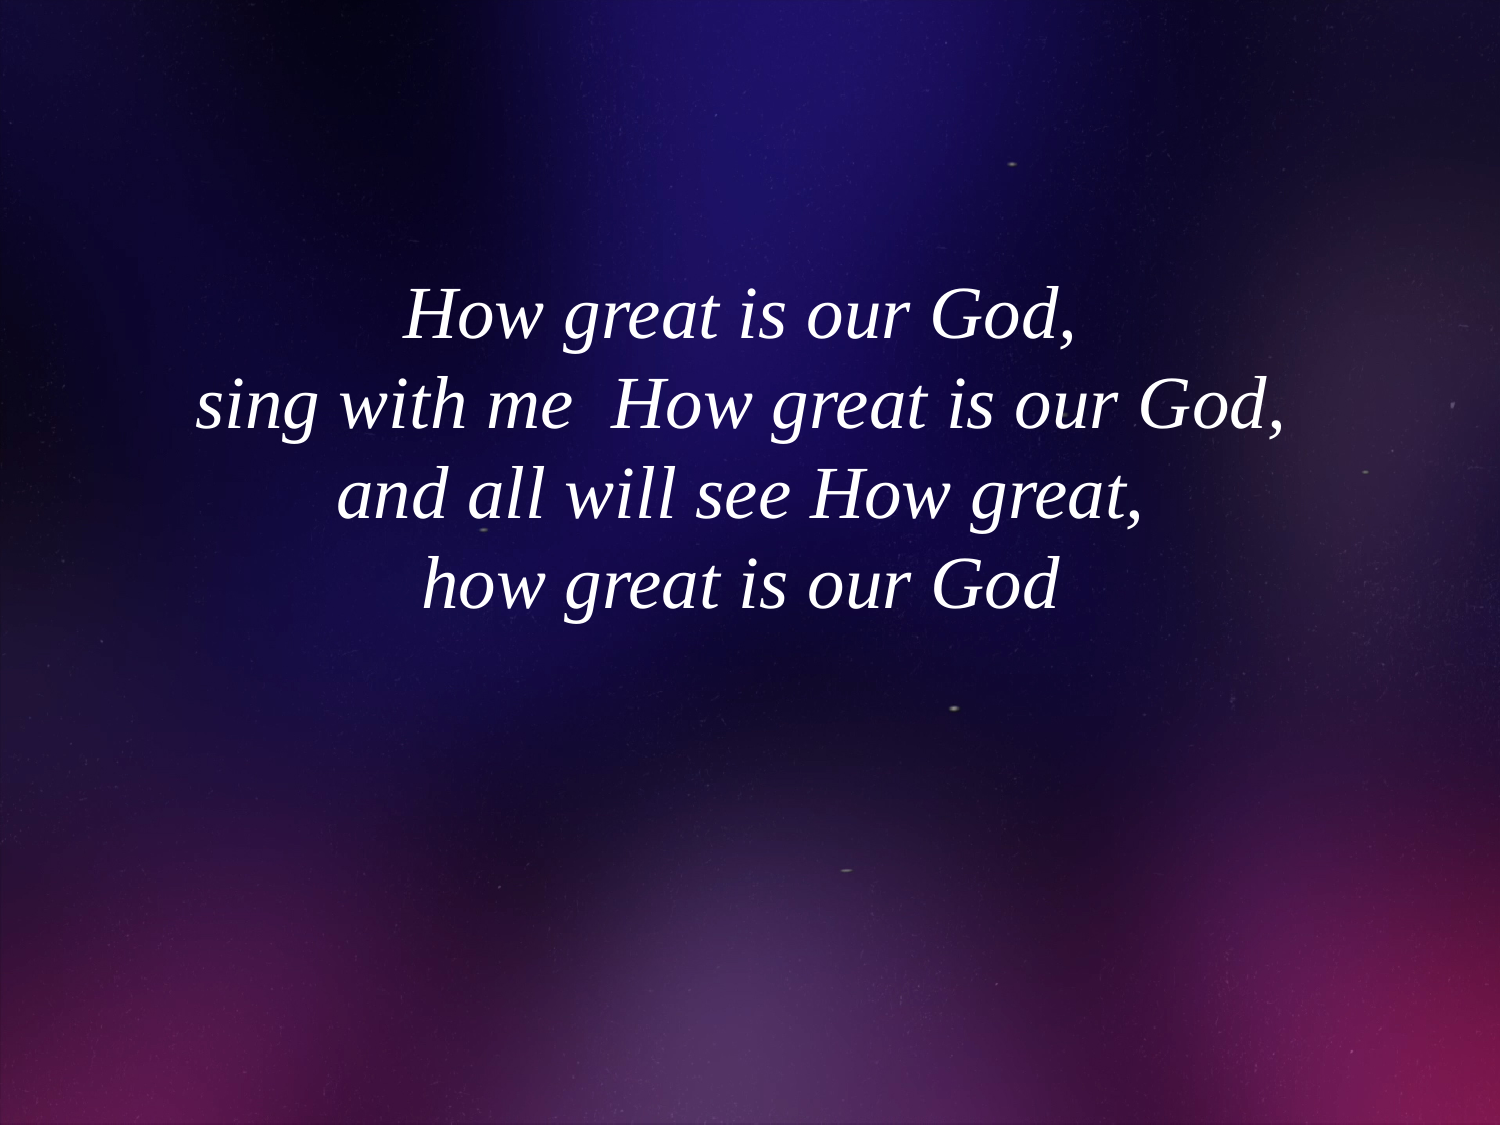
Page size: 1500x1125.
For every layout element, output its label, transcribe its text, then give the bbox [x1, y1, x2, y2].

picture [0, 0, 1500, 1125]
title How great is our God, sing with me How great is our God, and all will see How great, how great is our God [112, 350, 1388, 538]
